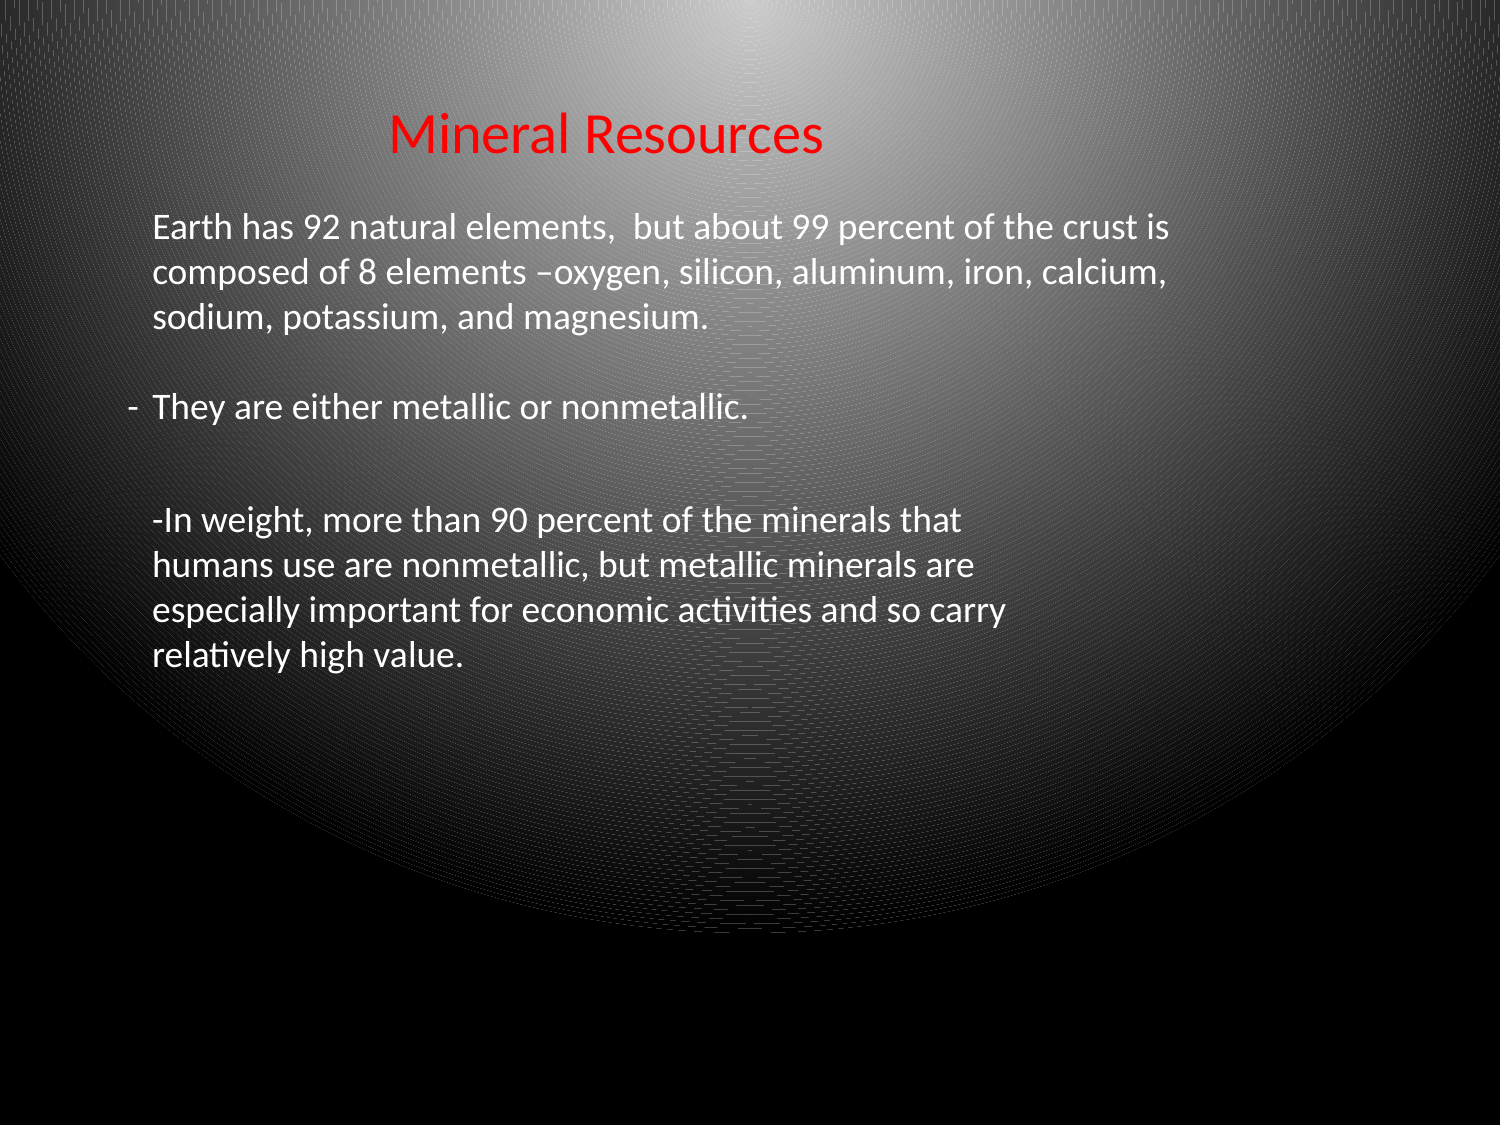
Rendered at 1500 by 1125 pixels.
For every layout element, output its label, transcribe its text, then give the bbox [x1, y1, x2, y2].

text_box -In weight, more than 90 percent of the minerals that humans use are nonmetallic, but metallic minerals are especially important for economic activities and so carry relatively high value. [137, 487, 1025, 683]
text_box Mineral Resources [174, 87, 1188, 173]
text_box [99, 650, 1338, 756]
text_box Earth has 92 natural elements, but about 99 percent of the crust is composed of 8 elements –oxygen, silicon, aluminum, iron, calcium, sodium, potassium, and magnesium. They are either metallic or nonmetallic. [137, 149, 1313, 435]
text_box - [112, 374, 1225, 435]
